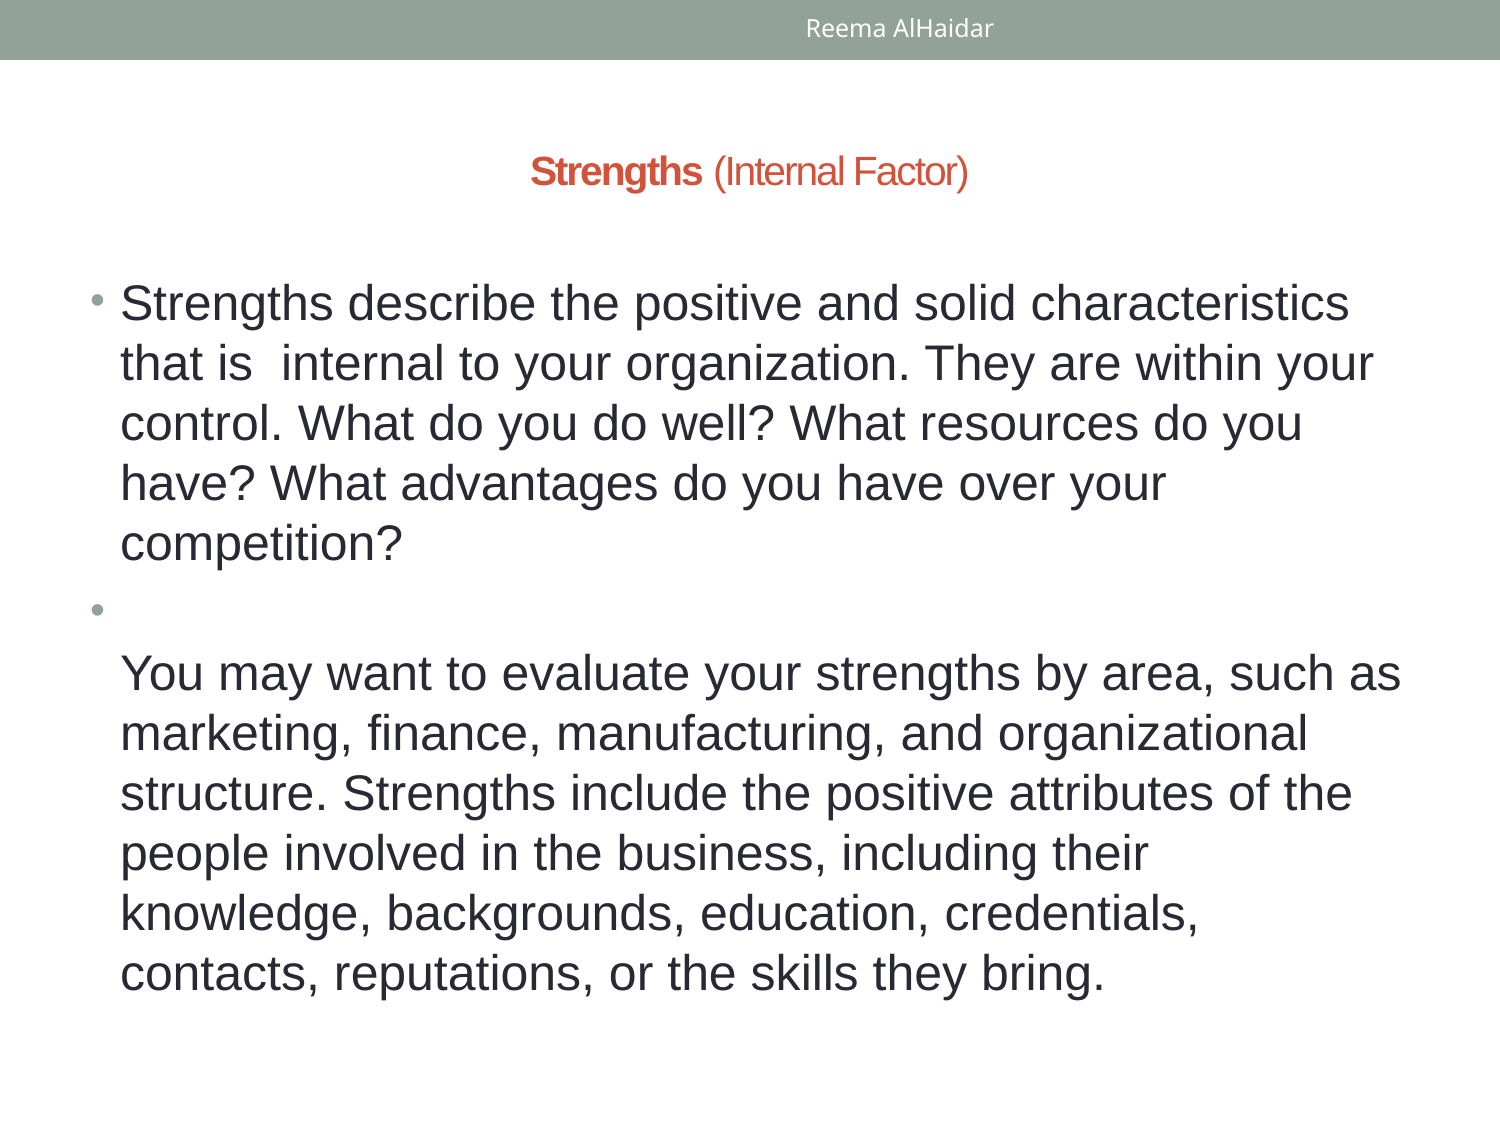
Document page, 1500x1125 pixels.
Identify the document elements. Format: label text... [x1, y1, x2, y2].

list Strengths describe the positive and solid characteristics that is internal to your organization. They are within your control. What do you do well? What resources do you have? What advantages do you have over your competition? You may want to evaluate your strengths by area, such as marketing, finance, manufacturing, and organizational structure. Strengths include the positive attributes of the people involved in the business, including their knowledge, backgrounds, education, credentials, contacts, reputations, or the skills they bring. [75, 262, 1425, 1063]
title Strengths (Internal Factor) [75, 87, 1425, 250]
footer Reema AlHaidar [562, 3, 1238, 57]
